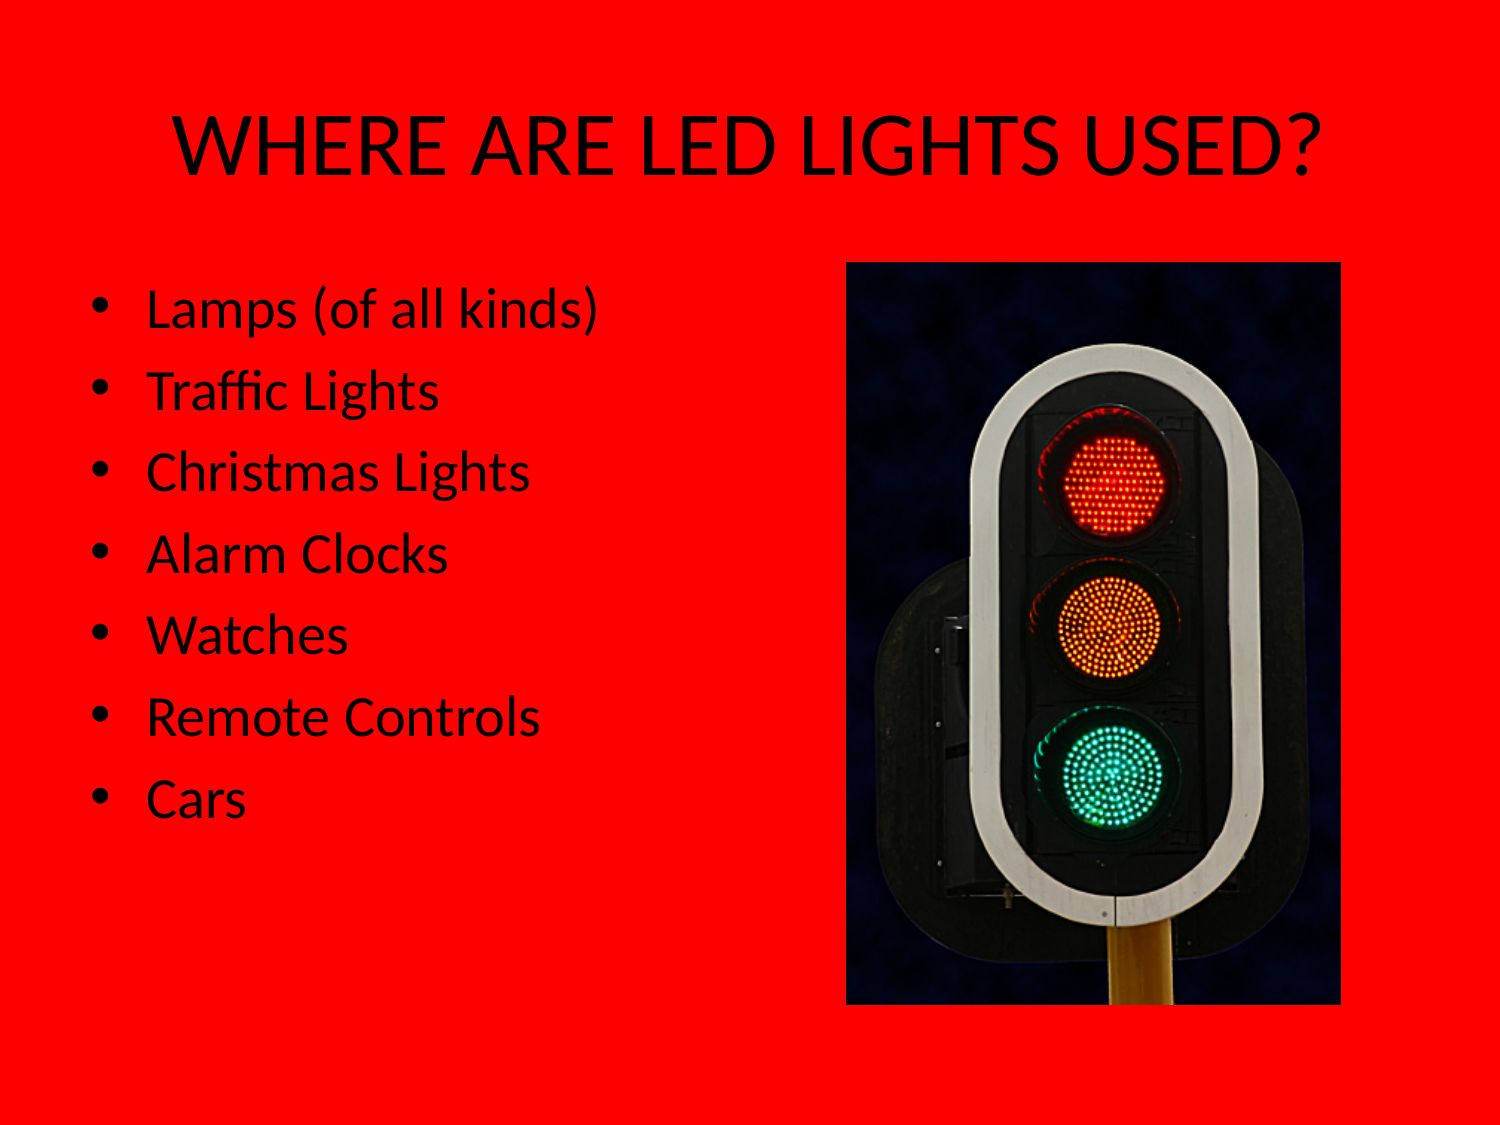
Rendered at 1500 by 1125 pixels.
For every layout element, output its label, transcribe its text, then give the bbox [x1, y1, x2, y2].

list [846, 262, 1342, 1006]
list Lamps (of all kinds) Traffic Lights Christmas Lights Alarm Clocks Watches Remote Controls Cars [75, 262, 738, 1005]
title WHERE ARE LED LIGHTS USED? [75, 45, 1425, 233]
